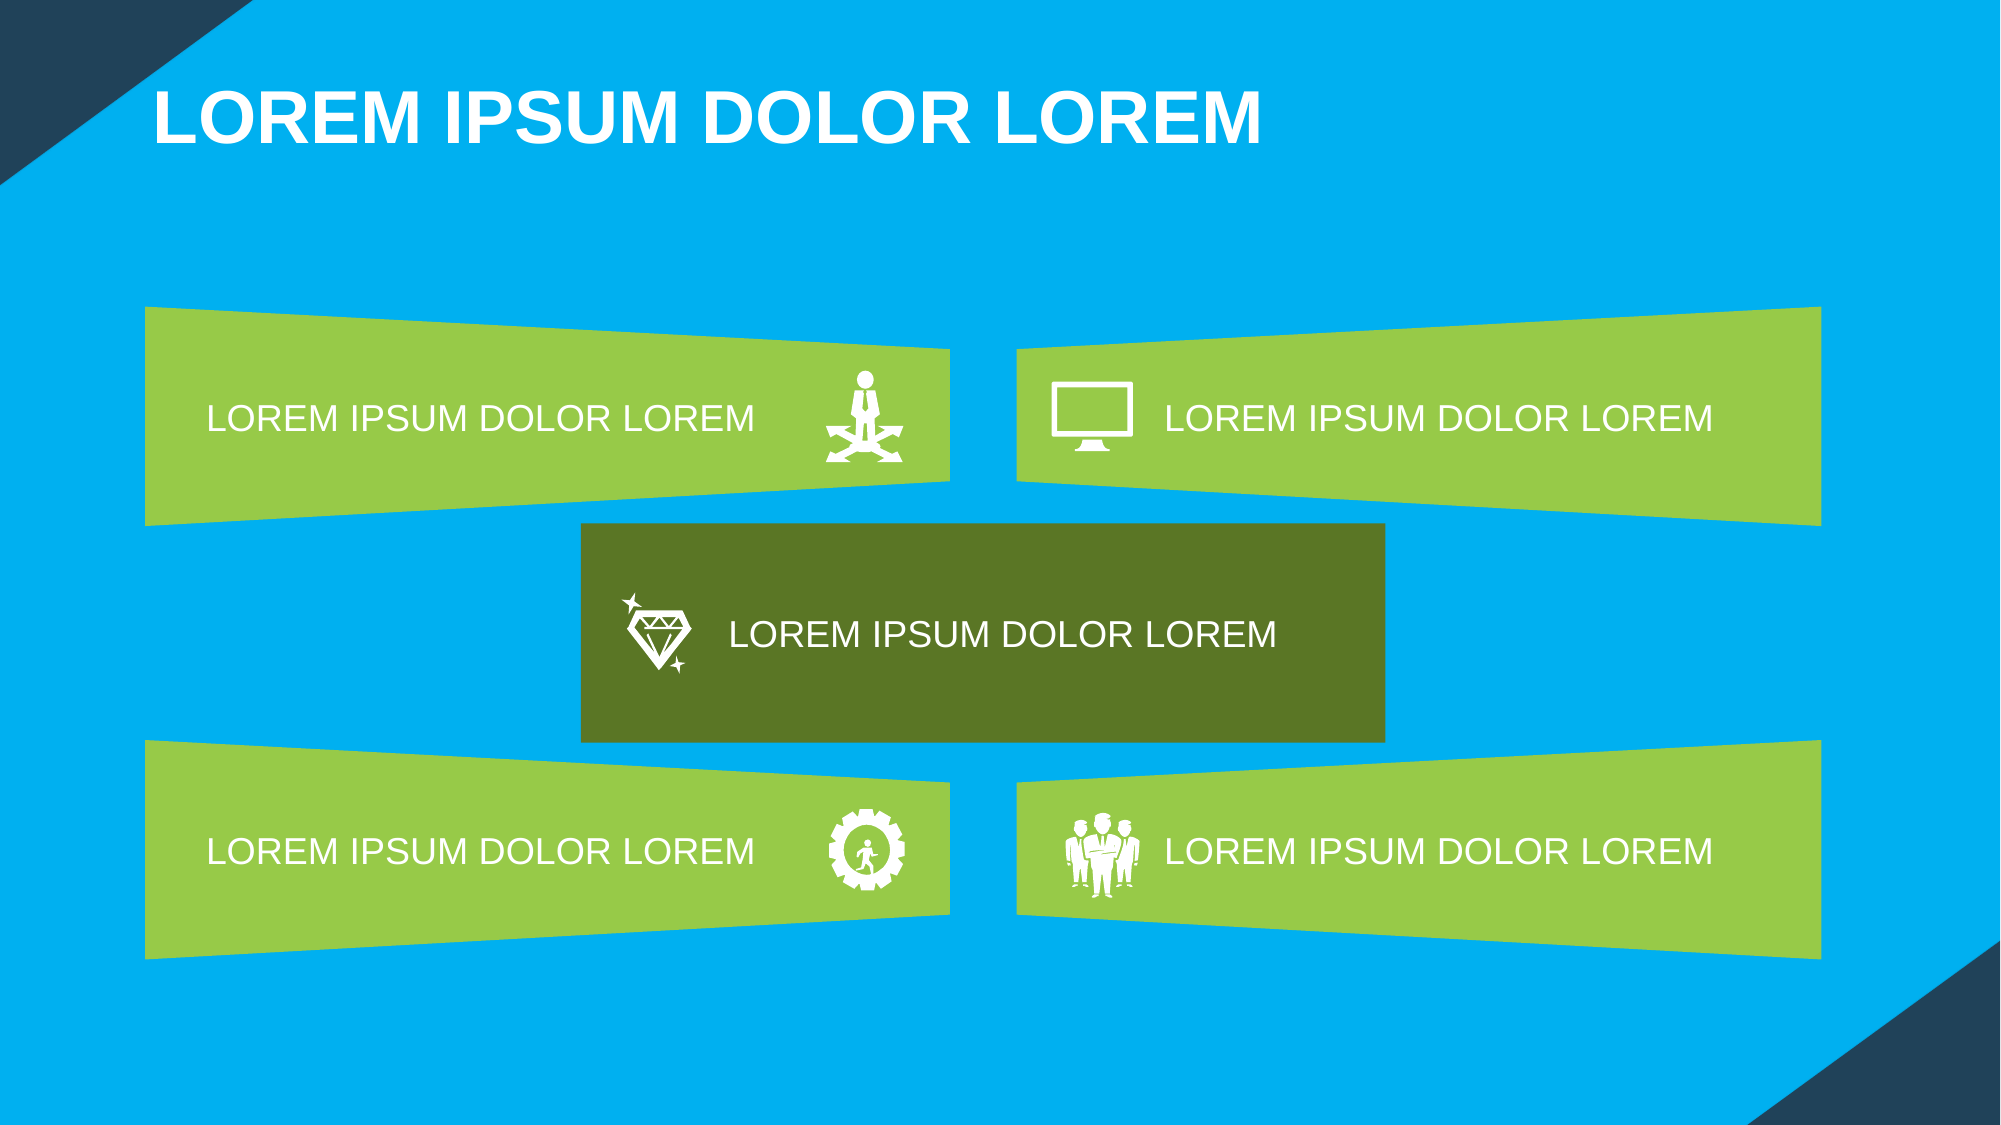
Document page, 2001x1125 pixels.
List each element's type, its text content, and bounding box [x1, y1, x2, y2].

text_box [1016, 306, 1822, 527]
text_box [580, 523, 1386, 743]
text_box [145, 306, 950, 527]
picture [1750, 942, 2001, 1125]
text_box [1016, 739, 1822, 960]
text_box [145, 739, 950, 960]
text_box LOREM IPSUM DOLOR LOREM [137, 59, 1863, 179]
picture [0, 0, 250, 183]
